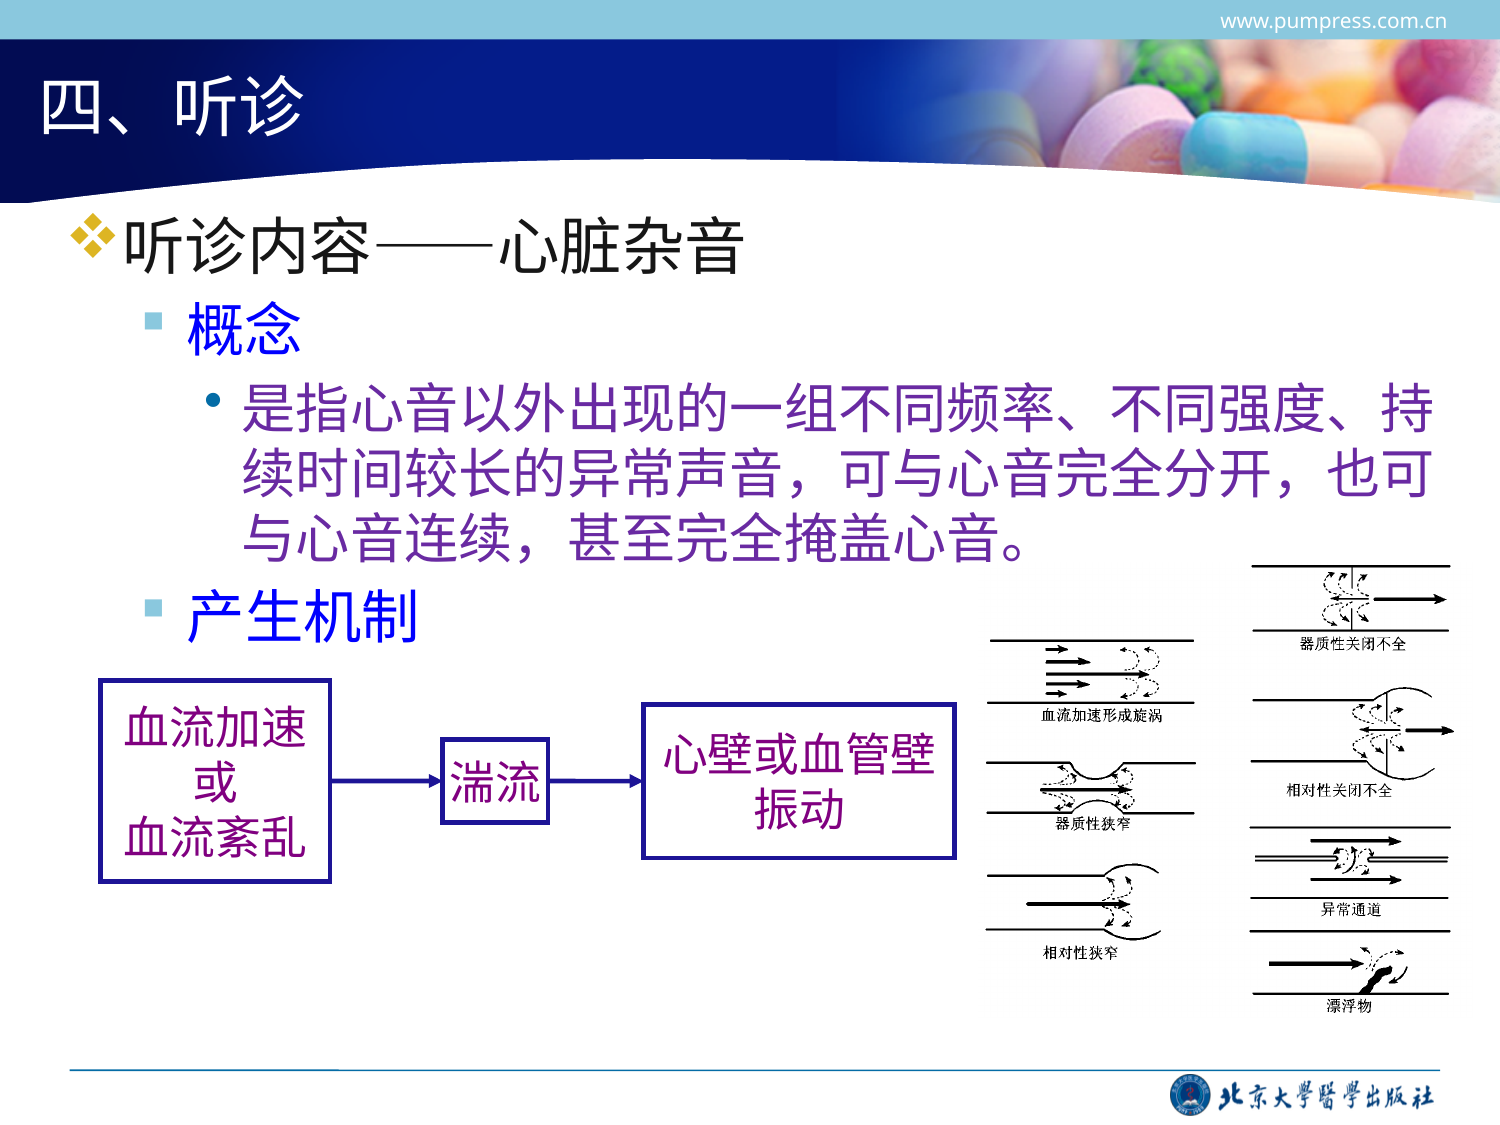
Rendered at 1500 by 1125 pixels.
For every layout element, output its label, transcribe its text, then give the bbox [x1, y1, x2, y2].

text_box 湍流 [442, 739, 548, 823]
picture [1170, 1074, 1436, 1118]
text_box 心壁或血管壁 振动 [643, 704, 955, 858]
picture [0, 40, 1500, 203]
text_box 血流加速 或 血流紊乱 [100, 680, 330, 882]
slide_number www.pumpress.com.cn [1024, 0, 1463, 38]
picture [978, 562, 1473, 1018]
title 四、听诊 [23, 58, 1349, 152]
list 听诊内容——心脏杂音 概念 是指心音以外出现的一组不同频率、不同强度、持续时间较长的异常声音，可与心音完全分开，也可与心音连续，甚至完全掩盖心音。 产生机制 [49, 198, 1463, 1026]
